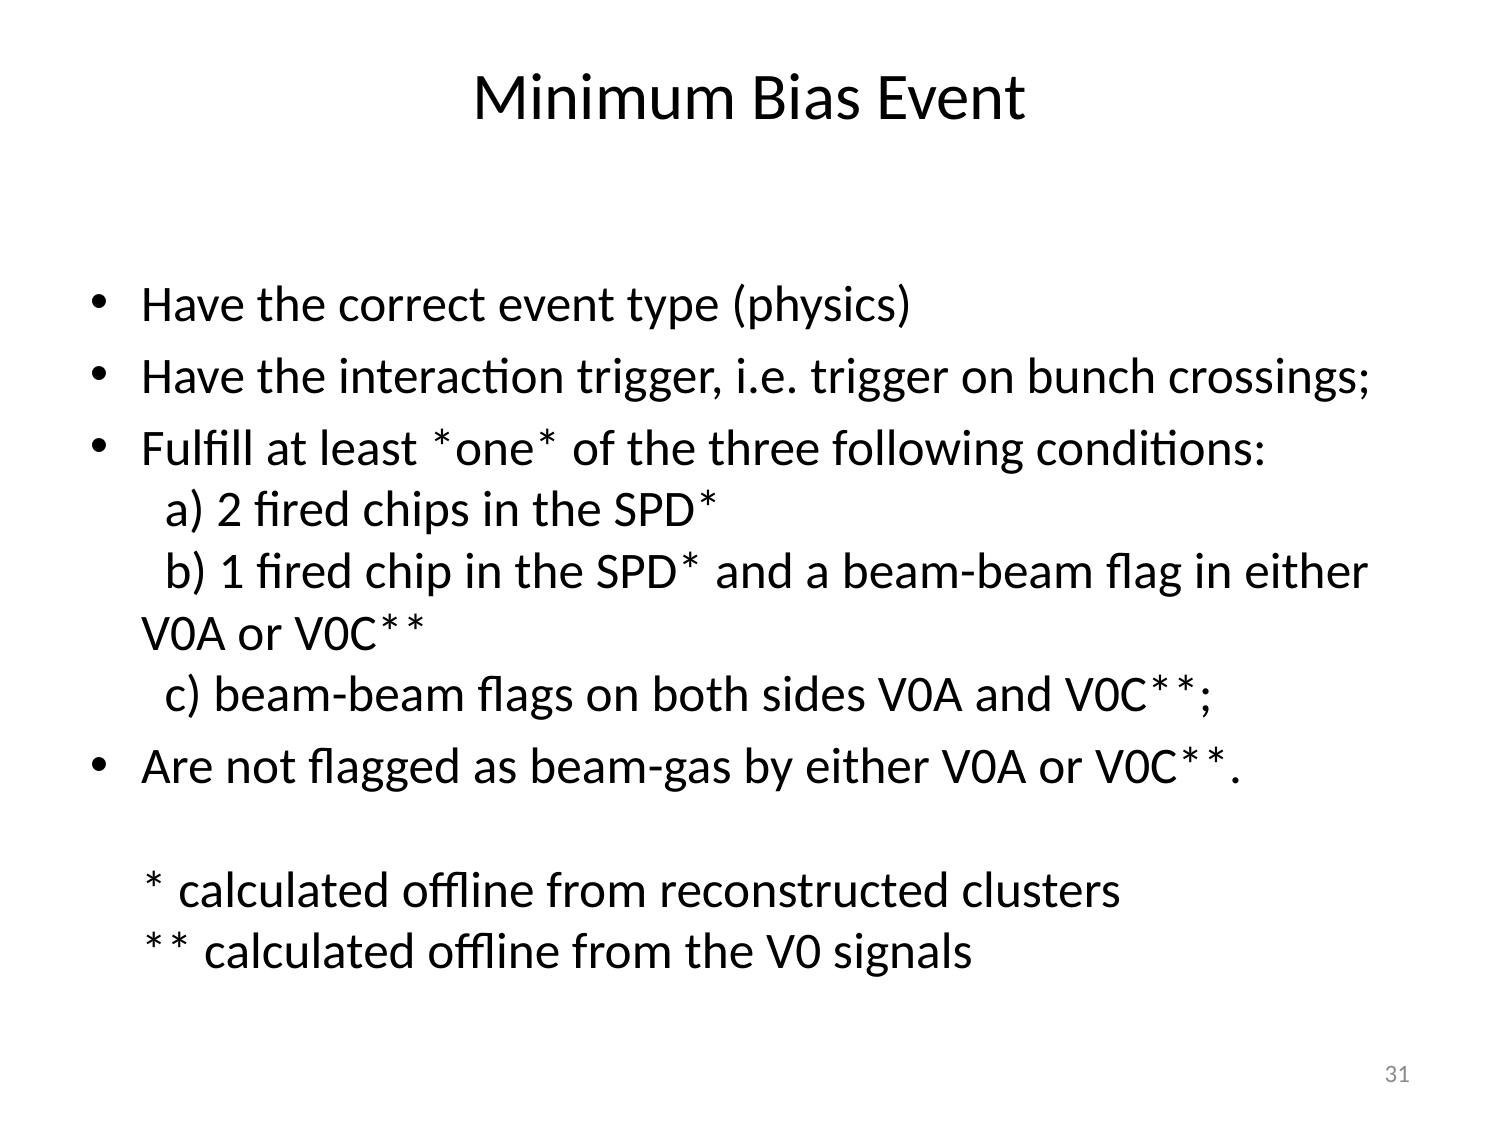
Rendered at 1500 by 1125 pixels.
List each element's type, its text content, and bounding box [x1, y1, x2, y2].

slide_number 31 [1074, 1042, 1425, 1103]
list Have the correct event type (physics) Have the interaction trigger, i.e. trigger on bunch crossings; Fulfill at least *one* of the three following conditions: a) 2 fired chips in the SPD* b) 1 fired chip in the SPD* and a beam-beam flag in either V0A or V0C** c) beam-beam flags on both sides V0A and V0C**; Are not flagged as beam-gas by either V0A or V0C**. * calculated offline from reconstructed clusters ** calculated offline from the V0 signals [75, 262, 1425, 1005]
title Minimum Bias Event [75, 45, 1425, 141]
